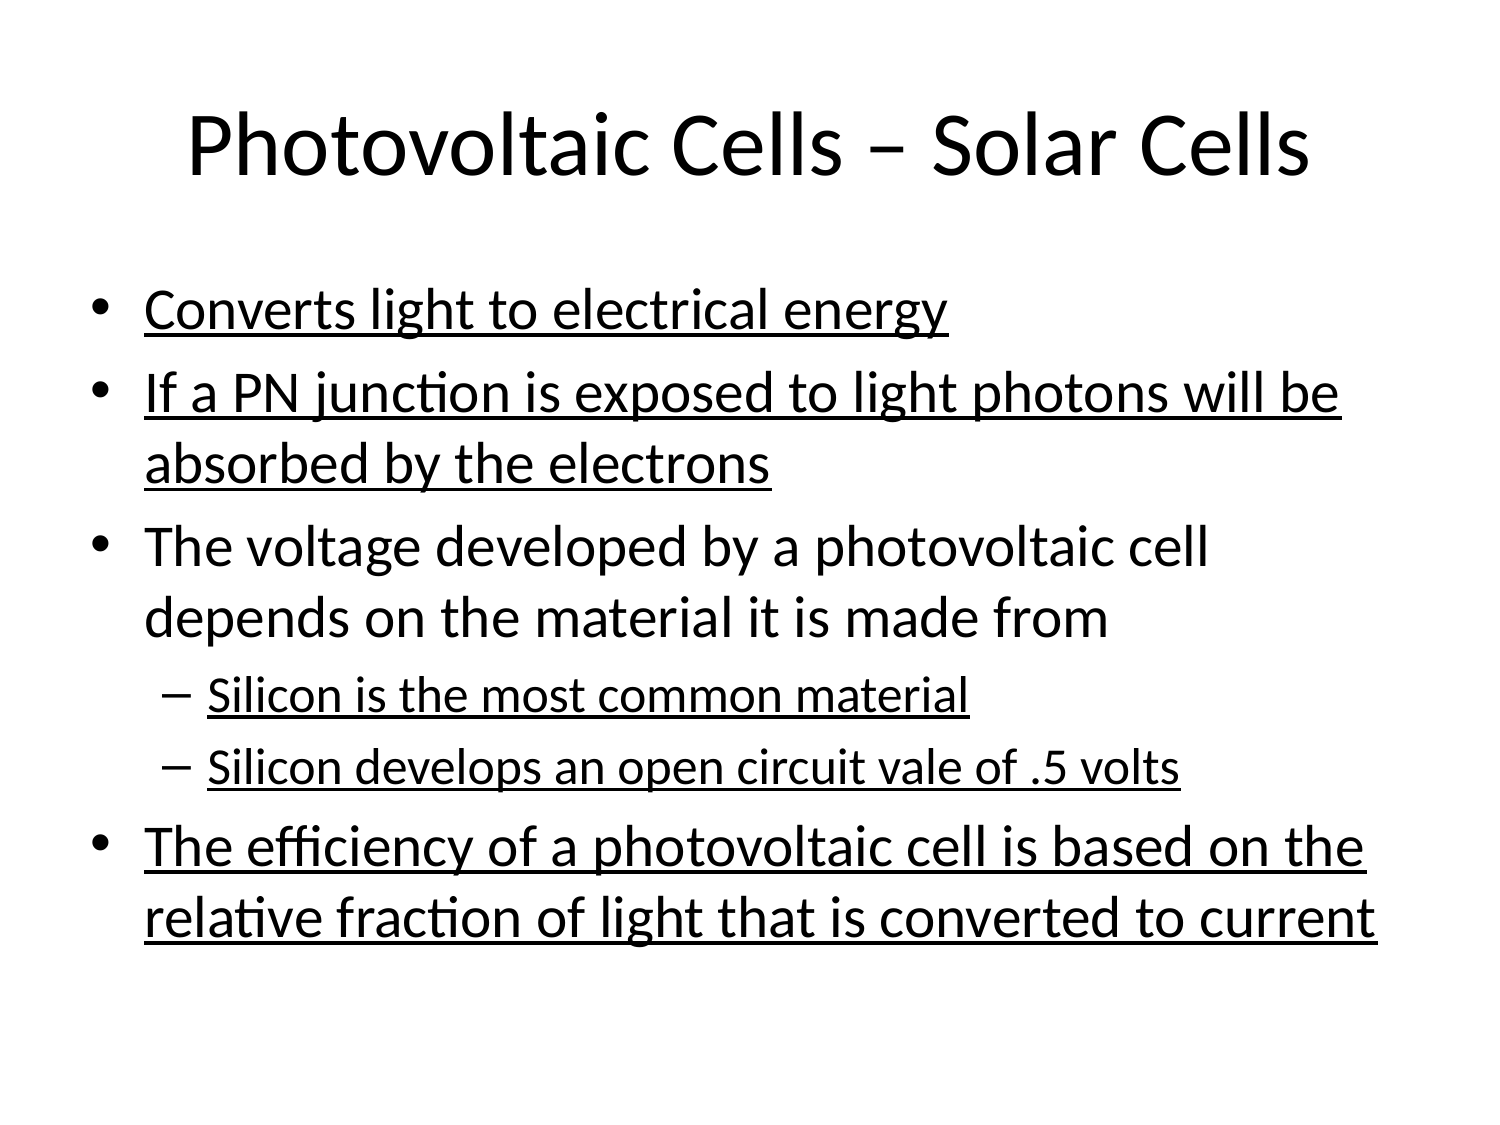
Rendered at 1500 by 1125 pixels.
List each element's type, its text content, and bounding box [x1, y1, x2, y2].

title Photovoltaic Cells – Solar Cells [75, 45, 1425, 233]
list Converts light to electrical energy If a PN junction is exposed to light photons will be absorbed by the electrons The voltage developed by a photovoltaic cell depends on the material it is made from Silicon is the most common material Silicon develops an open circuit vale of .5 volts The efficiency of a photovoltaic cell is based on the relative fraction of light that is converted to current [75, 262, 1425, 1005]
